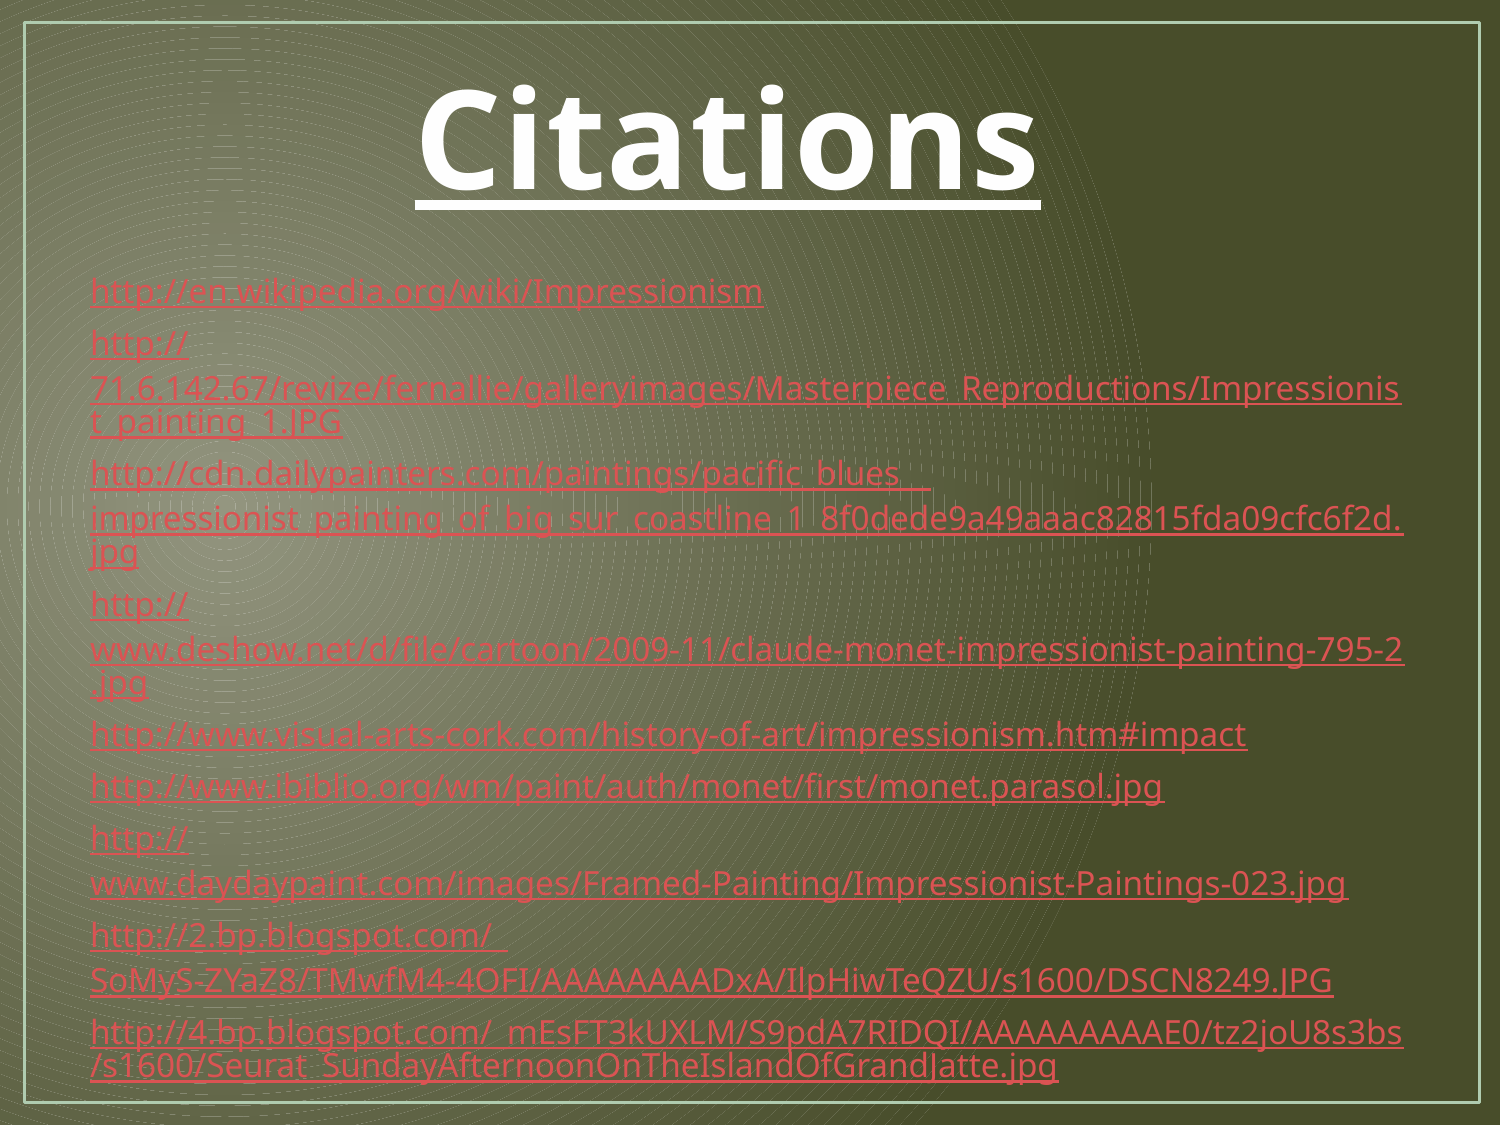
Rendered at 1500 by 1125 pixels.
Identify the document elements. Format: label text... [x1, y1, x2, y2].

title Citations [399, 37, 1500, 225]
list http://en.wikipedia.org/wiki/Impressionism http://71.6.142.67/revize/fernallie/galleryimages/Masterpiece_Reproductions/Impressionist_painting_1.JPG http://cdn.dailypainters.com/paintings/pacific_blues__impressionist_painting_of_big_sur_coastline_1_8f0dede9a49aaac82815fda09cfc6f2d.jpg http://www.deshow.net/d/file/cartoon/2009-11/claude-monet-impressionist-painting-795-2.jpg http://www.visual-arts-cork.com/history-of-art/impressionism.htm#impact http://www.ibiblio.org/wm/paint/auth/monet/first/monet.parasol.jpg http://www.daydaypaint.com/images/Framed-Painting/Impressionist-Paintings-023.jpg http://2.bp.blogspot.com/_SoMyS-ZYaZ8/TMwfM4-4OFI/AAAAAAAADxA/IlpHiwTeQZU/s1600/DSCN8249.JPG http://4.bp.blogspot.com/_mEsFT3kUXLM/S9pdA7RIDQI/AAAAAAAAAE0/tz2joU8s3bs/s1600/Seurat_SundayAfternoonOnTheIslandOfGrandJatte.jpg [75, 262, 1425, 1005]
